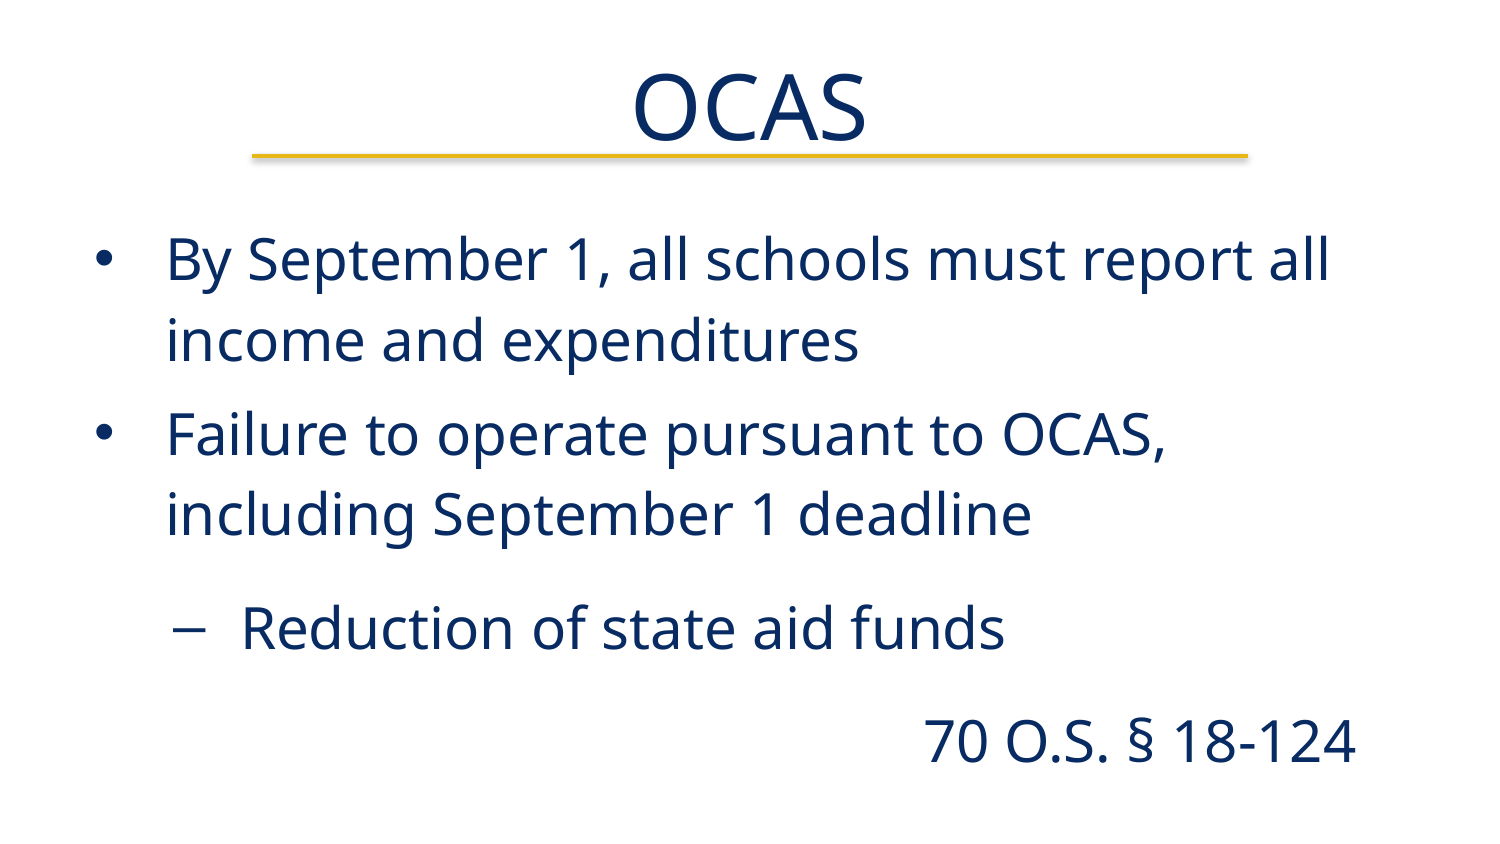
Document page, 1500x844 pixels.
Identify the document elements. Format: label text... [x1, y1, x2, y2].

title OCAS [75, 33, 1425, 175]
list By September 1, all schools must report all income and expenditures Failure to operate pursuant to OCAS, including September 1 deadline Reduction of state aid funds 70 O.S. § 18-124 [75, 196, 1425, 795]
